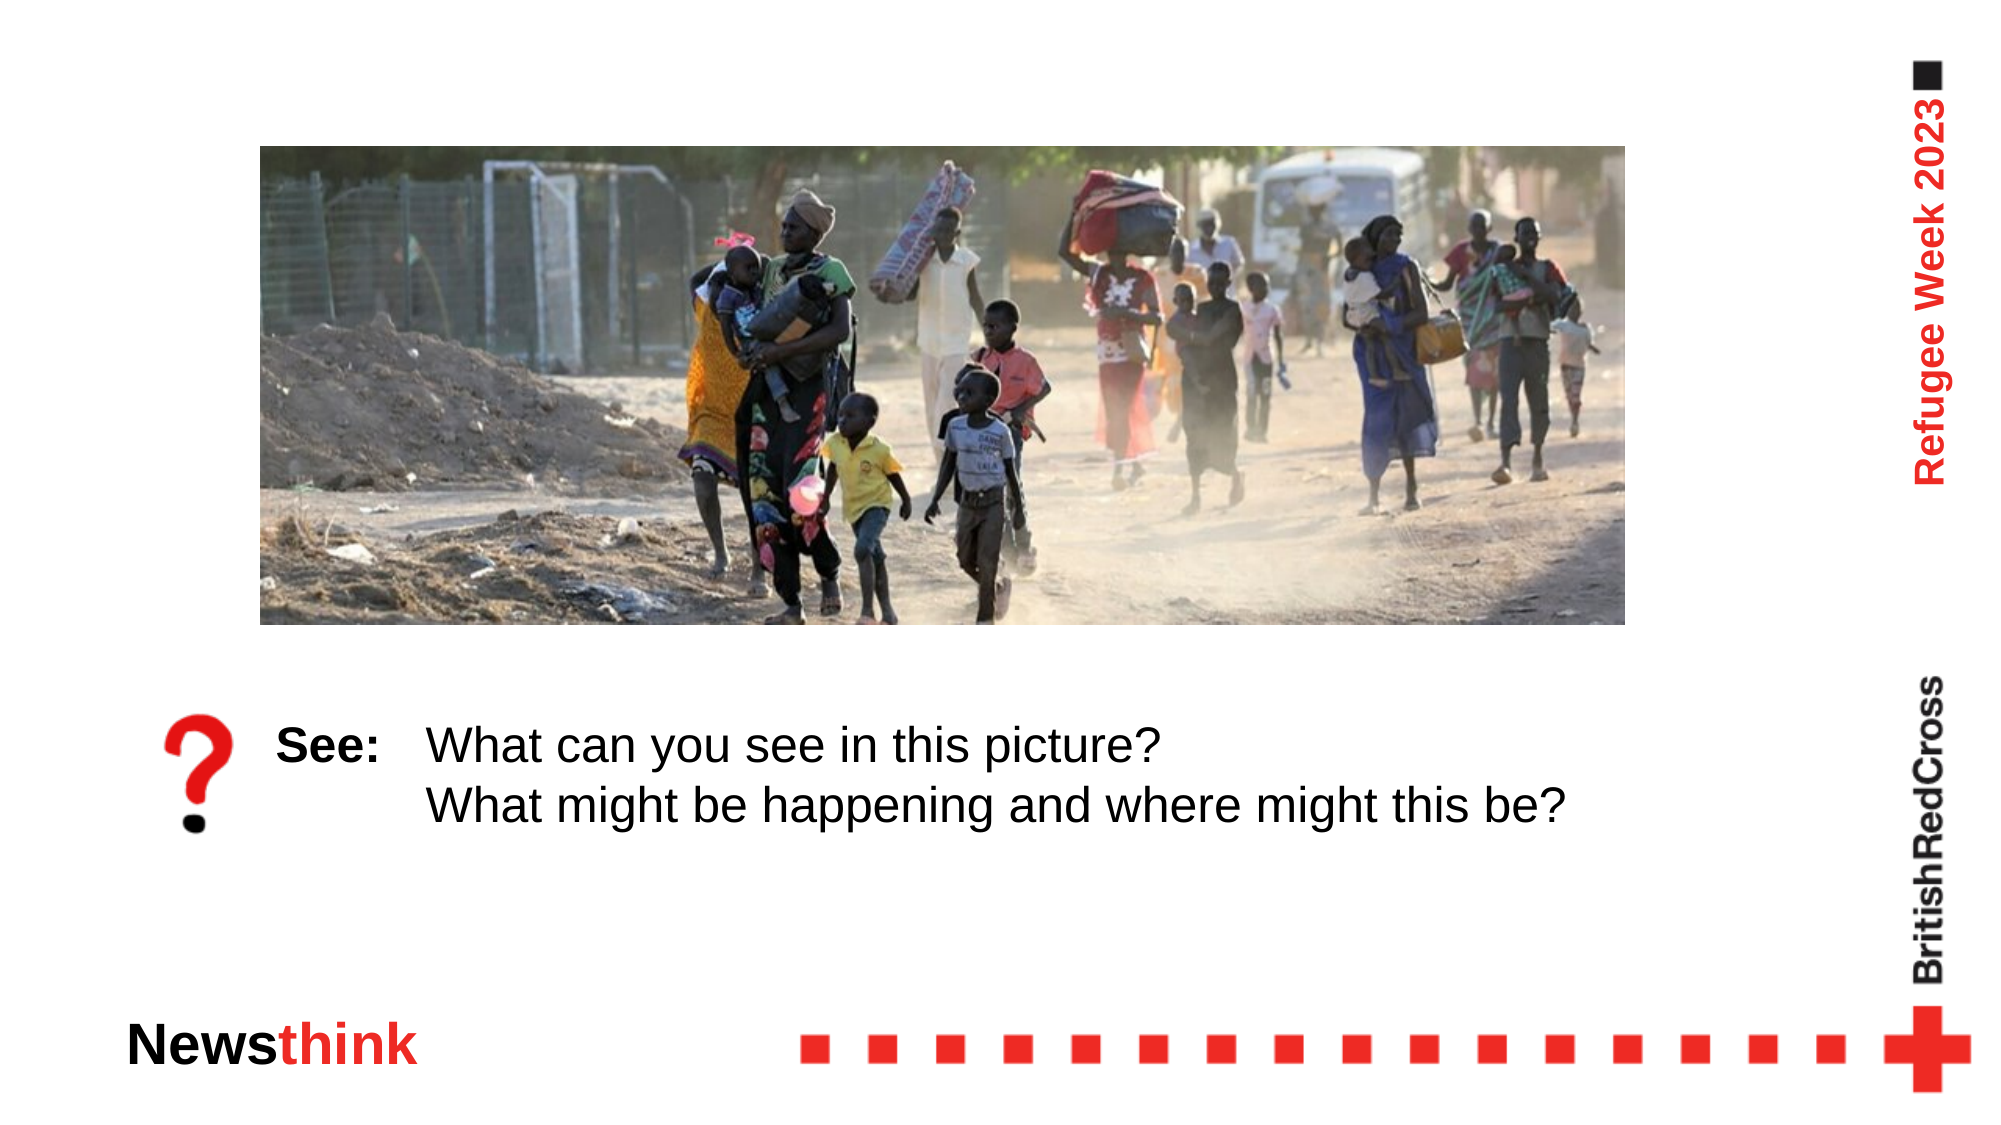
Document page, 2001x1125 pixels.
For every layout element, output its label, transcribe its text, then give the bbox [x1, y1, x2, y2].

picture [125, 700, 273, 847]
picture [260, 20, 1998, 1122]
text_box Newsthink [111, 998, 434, 1084]
text_box See: What can you see in this picture? What might be happening and where might this be? [273, 705, 1755, 841]
text_box Refugee Week 2023 [1894, 83, 1960, 503]
